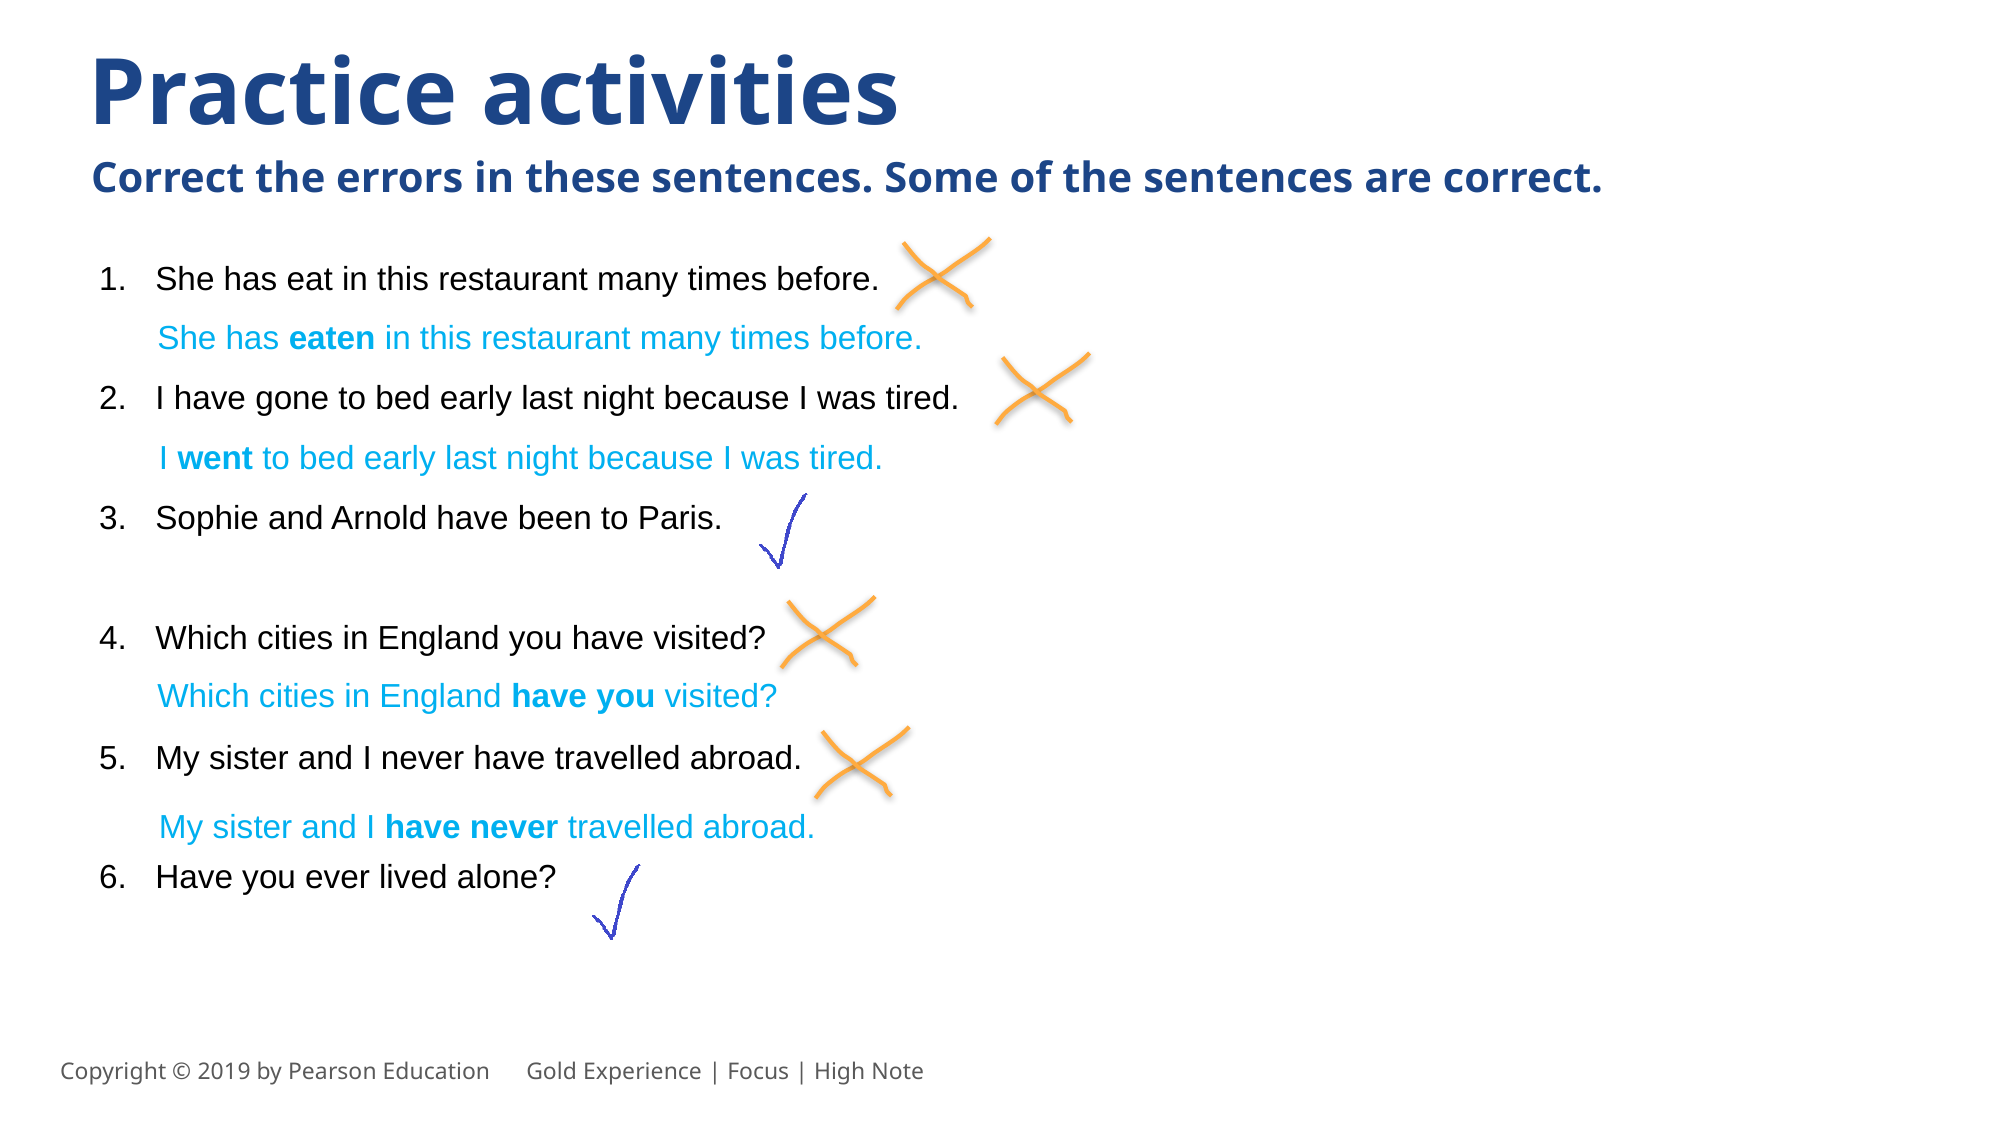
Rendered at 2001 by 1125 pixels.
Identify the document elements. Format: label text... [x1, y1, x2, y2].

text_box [995, 352, 1090, 425]
text_box My sister and I have never travelled abroad. [144, 797, 831, 853]
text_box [815, 726, 910, 799]
picture [727, 480, 834, 581]
text_box She has eat in this restaurant many times before. I have gone to bed early last night because I was tired. Sophie and Arnold have been to Paris. Which cities in England you have visited? My sister and I never have travelled abroad. Have you ever lived alone? [84, 217, 1960, 903]
text_box Practice activities [73, 37, 1181, 169]
text_box She has eaten in this restaurant many times before. [142, 309, 939, 364]
text_box I went to bed early last night because I was tired. [144, 428, 900, 484]
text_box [896, 237, 991, 310]
picture [560, 850, 667, 951]
text_box Which cities in England have you visited? [142, 667, 793, 722]
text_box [781, 596, 876, 669]
text_box Correct the errors in these sentences. Some of the sentences are correct. [76, 148, 1960, 217]
footer Copyright © 2019 by Pearson Education Gold Experience | Focus | High Note [45, 1040, 1084, 1101]
